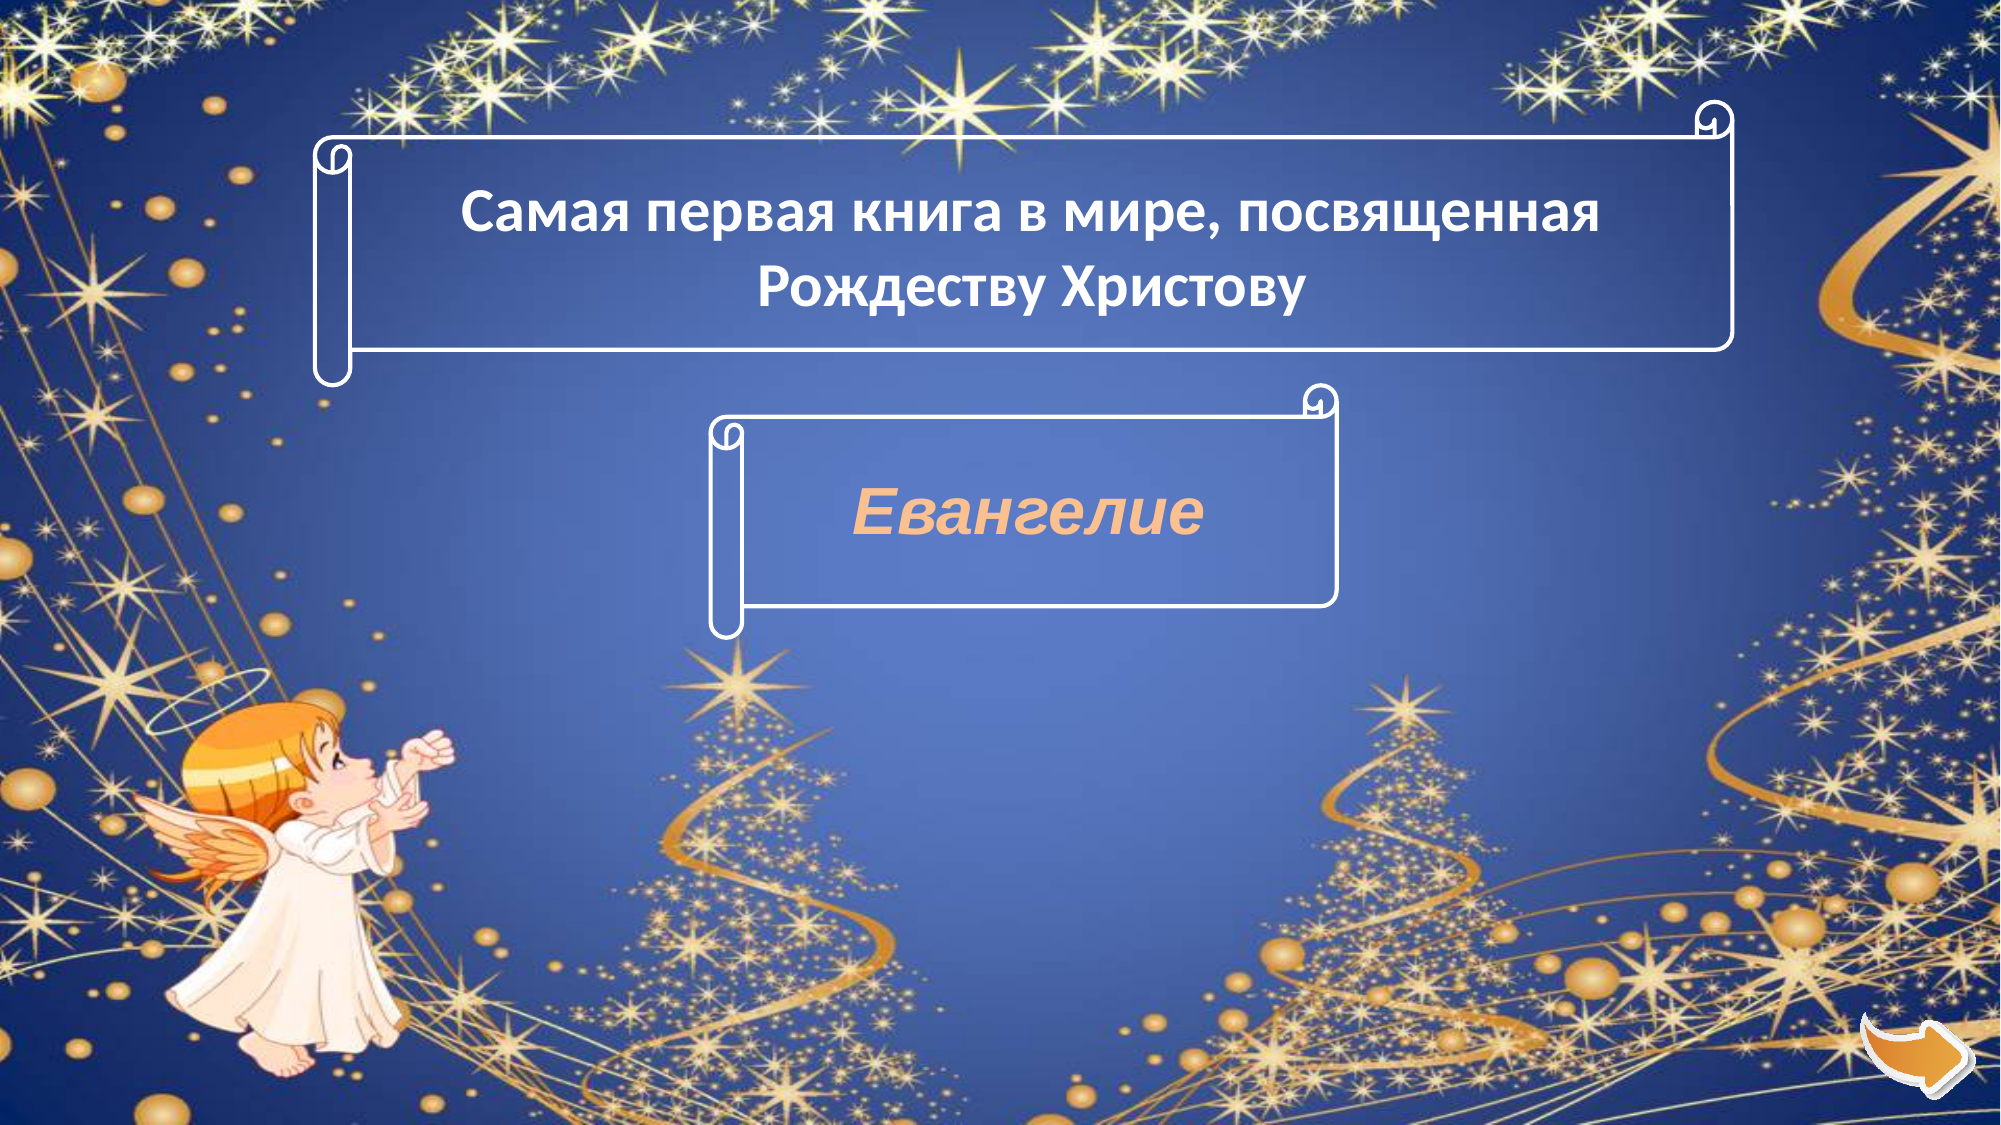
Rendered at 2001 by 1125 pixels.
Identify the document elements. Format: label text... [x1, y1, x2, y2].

text_box Самая первая книга в мире, посвященная Рождеству Христову [312, 99, 1735, 388]
text_box Евангелие [740, 460, 1337, 555]
picture [0, 0, 2001, 1125]
text_box [708, 383, 1339, 640]
